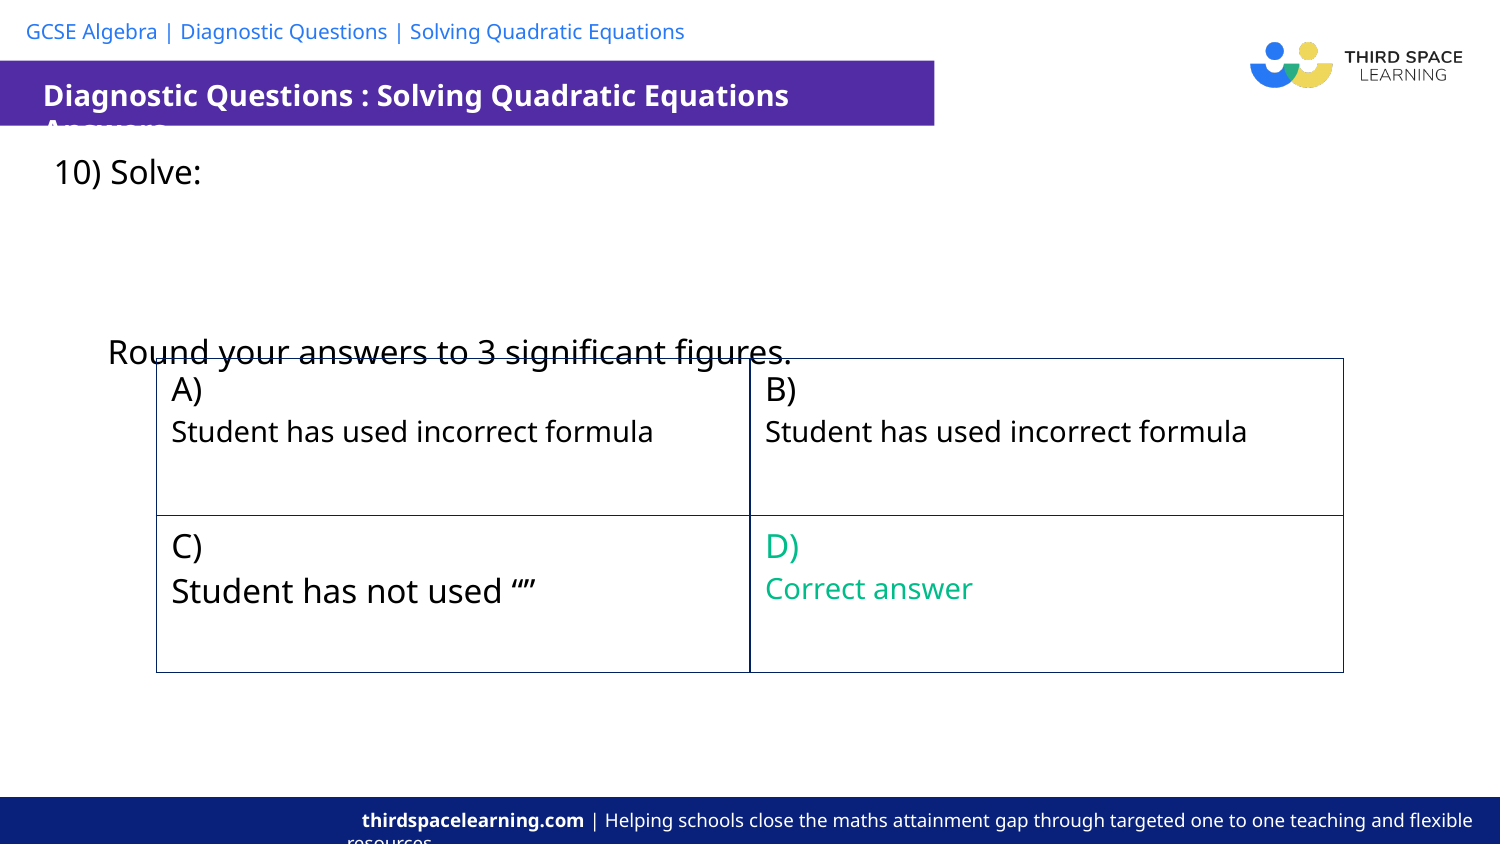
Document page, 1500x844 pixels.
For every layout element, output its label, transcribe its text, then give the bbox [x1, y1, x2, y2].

picture [1250, 33, 1465, 99]
text_box Diagnostic Questions : Solving Quadratic Equations Answers [27, 61, 890, 141]
